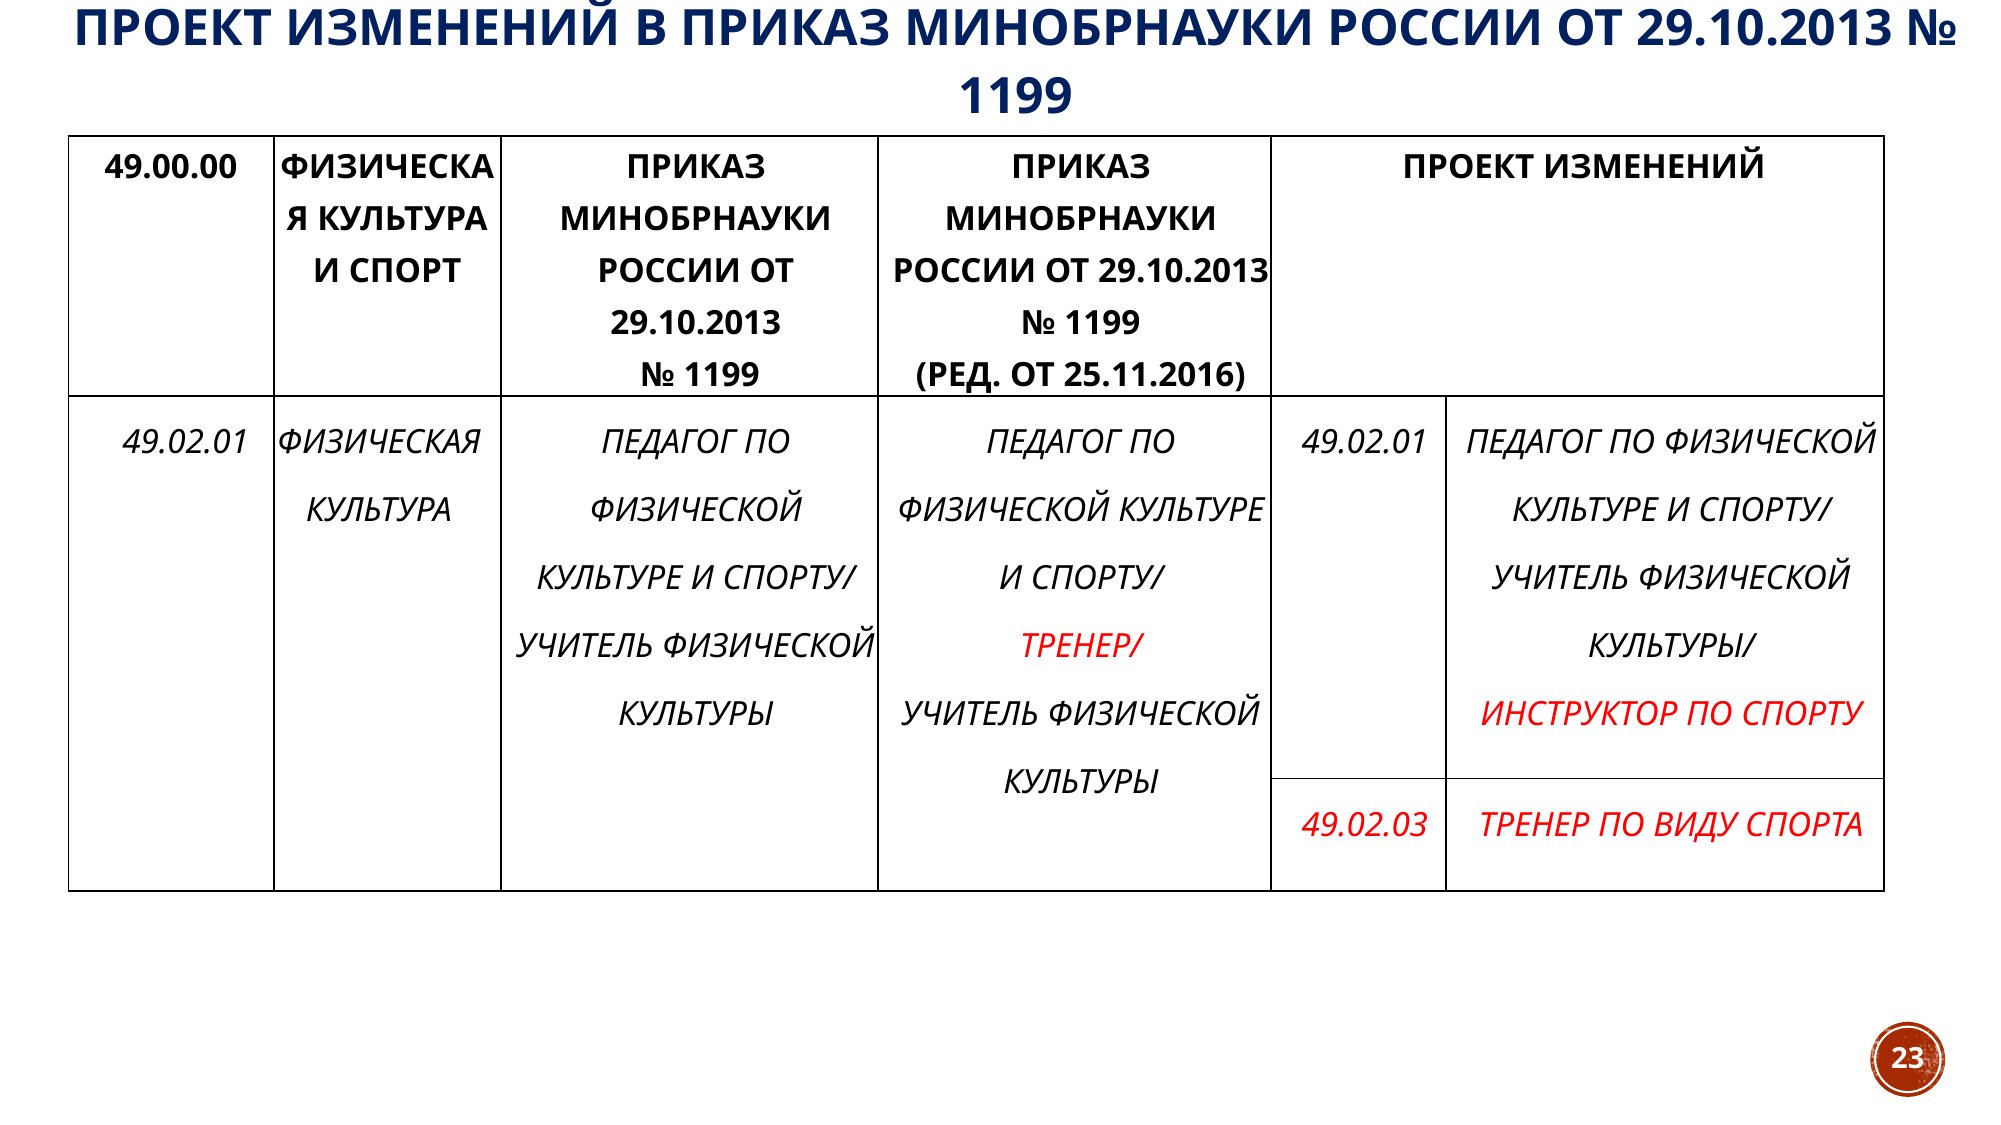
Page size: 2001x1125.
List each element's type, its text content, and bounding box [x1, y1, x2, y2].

table_cell Педагог по физической культуре и спорту/ Учитель физической культуры [502, 397, 877, 890]
table_cell Педагог по физической культуре и спорту/ Учитель физической культуры/ инструктор по спорту [1447, 397, 1883, 778]
table_header Физическая культура и спорт [275, 137, 500, 395]
table_cell Педагог по физической культуре и спорту/ Тренер/ Учитель физической культуры [879, 397, 1270, 890]
table_cell 49.02.01 [1272, 397, 1445, 778]
table_header Приказ Минобрнауки России от 29.10.2013 № 1199 (ред. от 25.11.2016) [879, 137, 1270, 395]
table_header Приказ Минобрнауки России от 29.10.2013 № 1199 [502, 137, 877, 395]
table_header Проект изменений [1272, 137, 1883, 395]
table_cell Физическая культура [275, 397, 500, 890]
slide_number 23 [1855, 1028, 1961, 1089]
table_cell 49.02.01 [69, 397, 273, 890]
table_header 49.00.00 [69, 137, 273, 395]
table_cell Тренер по виду спорта [1447, 779, 1883, 890]
table_cell 49.02.03 [1272, 779, 1445, 890]
title Проект Изменений в приказ Минобрнауки России от 29.10.2013 № 1199 [19, 41, 2000, 138]
